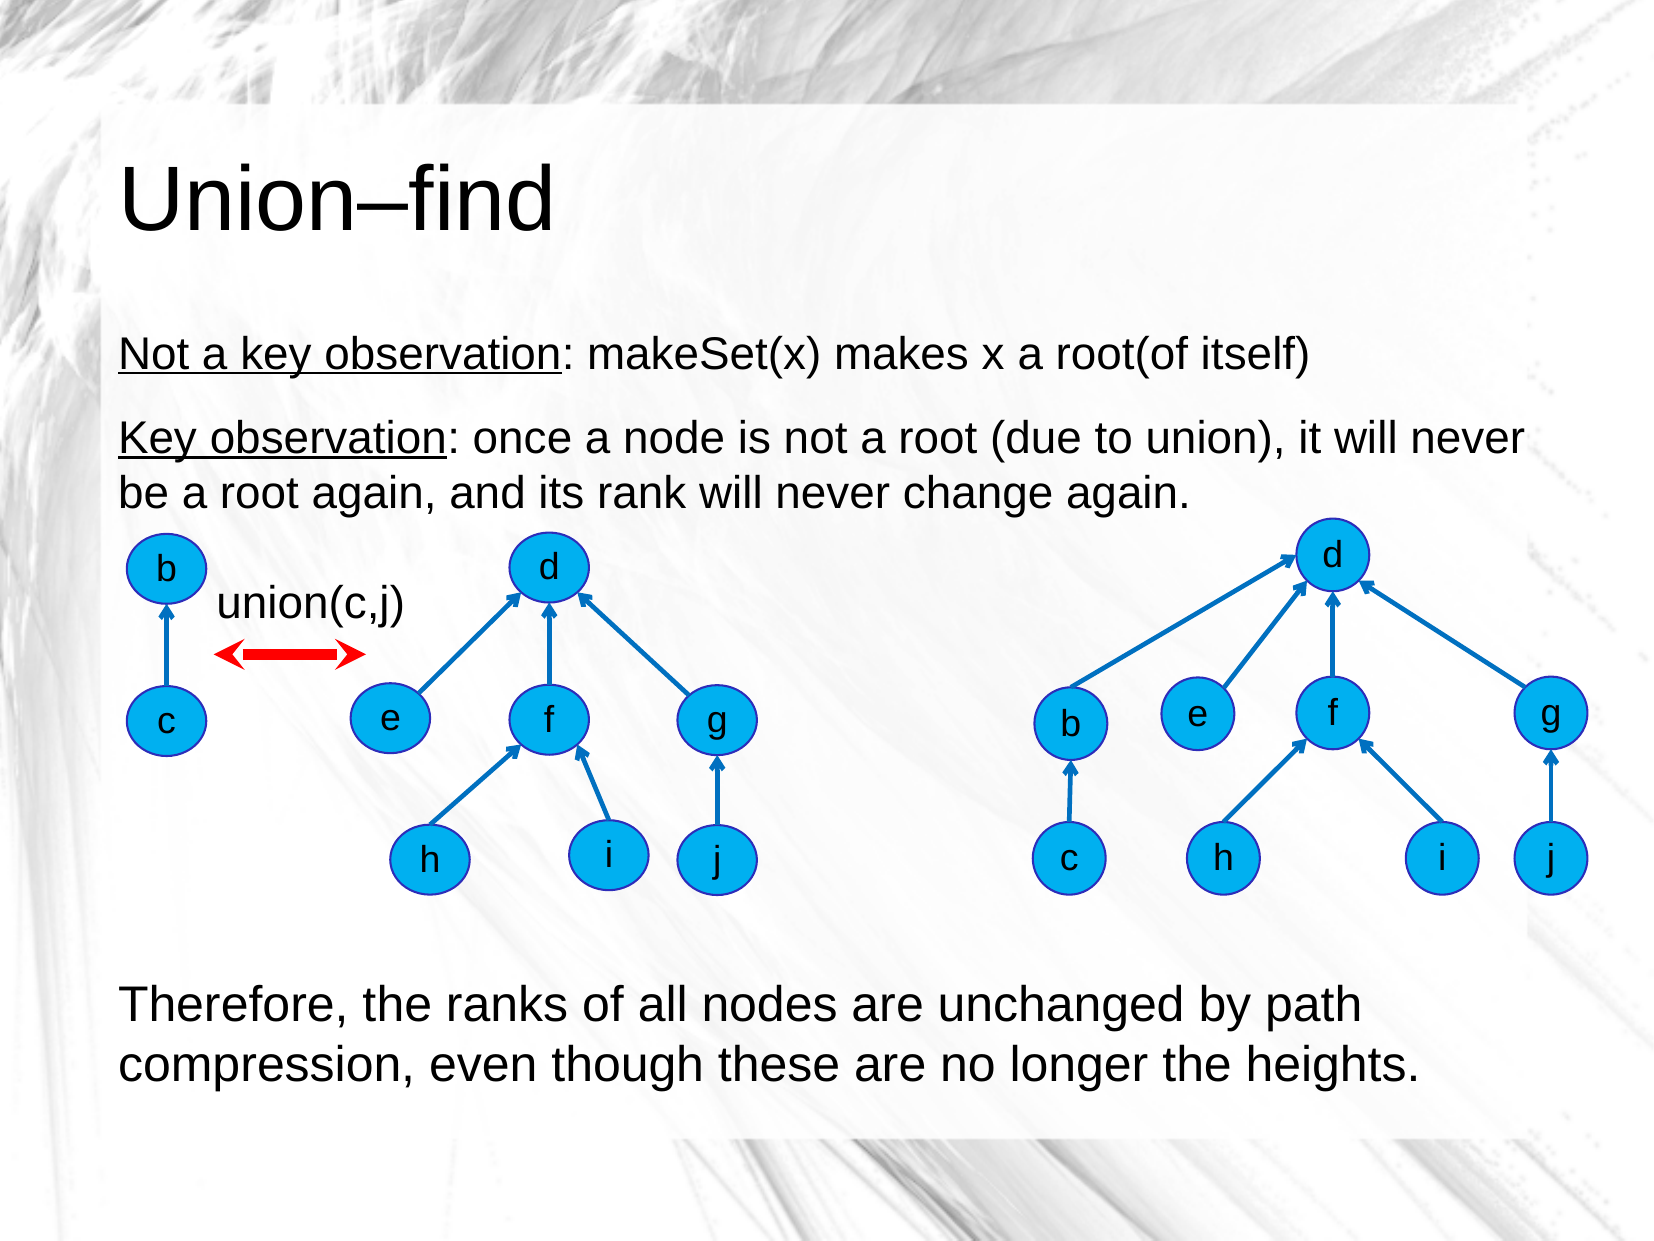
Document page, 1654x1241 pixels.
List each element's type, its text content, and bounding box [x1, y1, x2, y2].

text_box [126, 533, 207, 756]
picture [0, 0, 1654, 1241]
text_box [350, 532, 757, 895]
title Union–find [118, 93, 1506, 299]
list Not a key observation: makeSet(x) makes x a root(of itself) Key observation: once a node is not a root (due to union), it will never be a root again, and its rank will never change again. Therefore, the ranks of all nodes are unchanged by path compression, even though these are no longer the heights. [118, 319, 1571, 1109]
text_box union(c,j) [207, 570, 350, 636]
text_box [1032, 518, 1588, 895]
